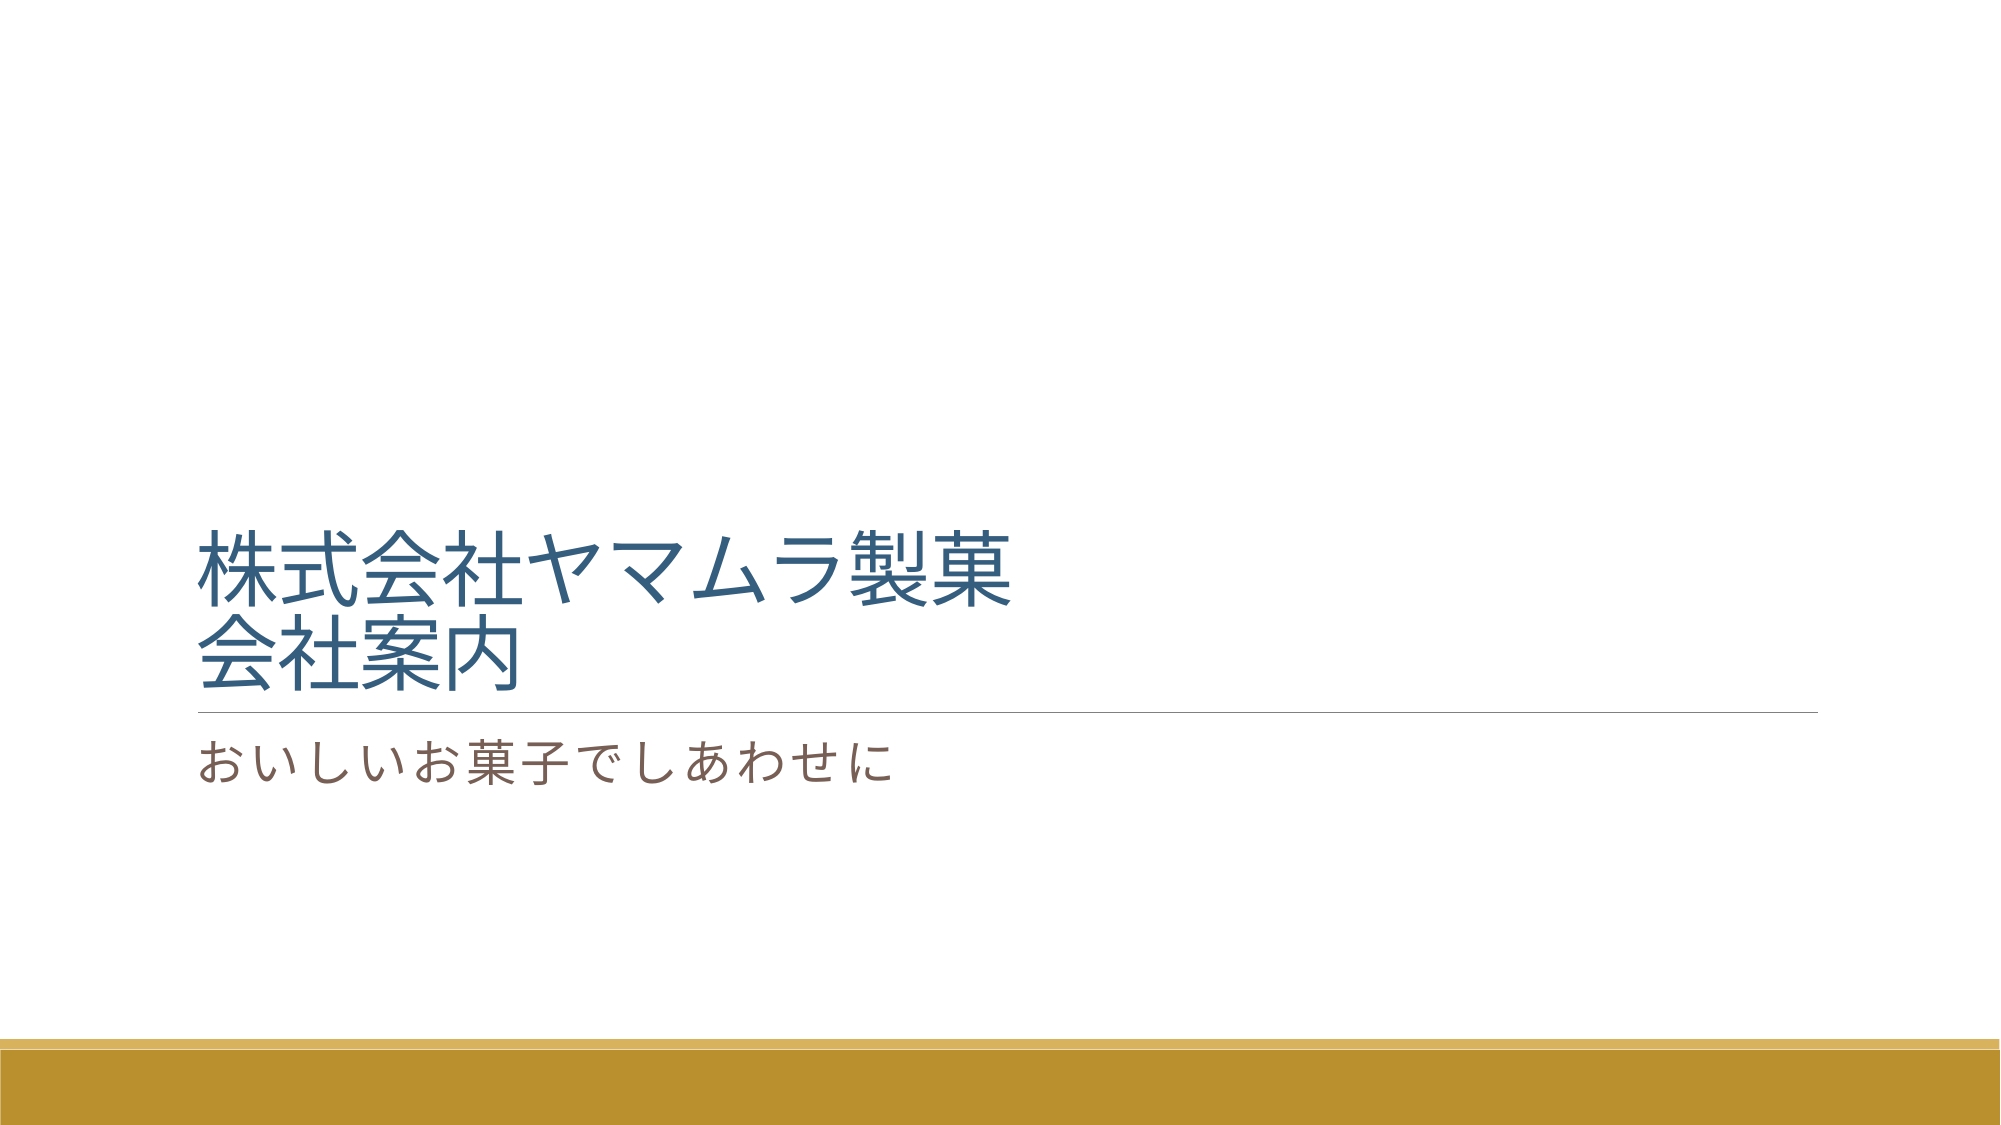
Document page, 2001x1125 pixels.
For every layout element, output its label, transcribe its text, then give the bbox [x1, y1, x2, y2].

subtitle おいしいお菓子でしあわせに [180, 730, 1831, 919]
title 株式会社ヤマムラ製菓 会社案内 [180, 124, 1830, 710]
